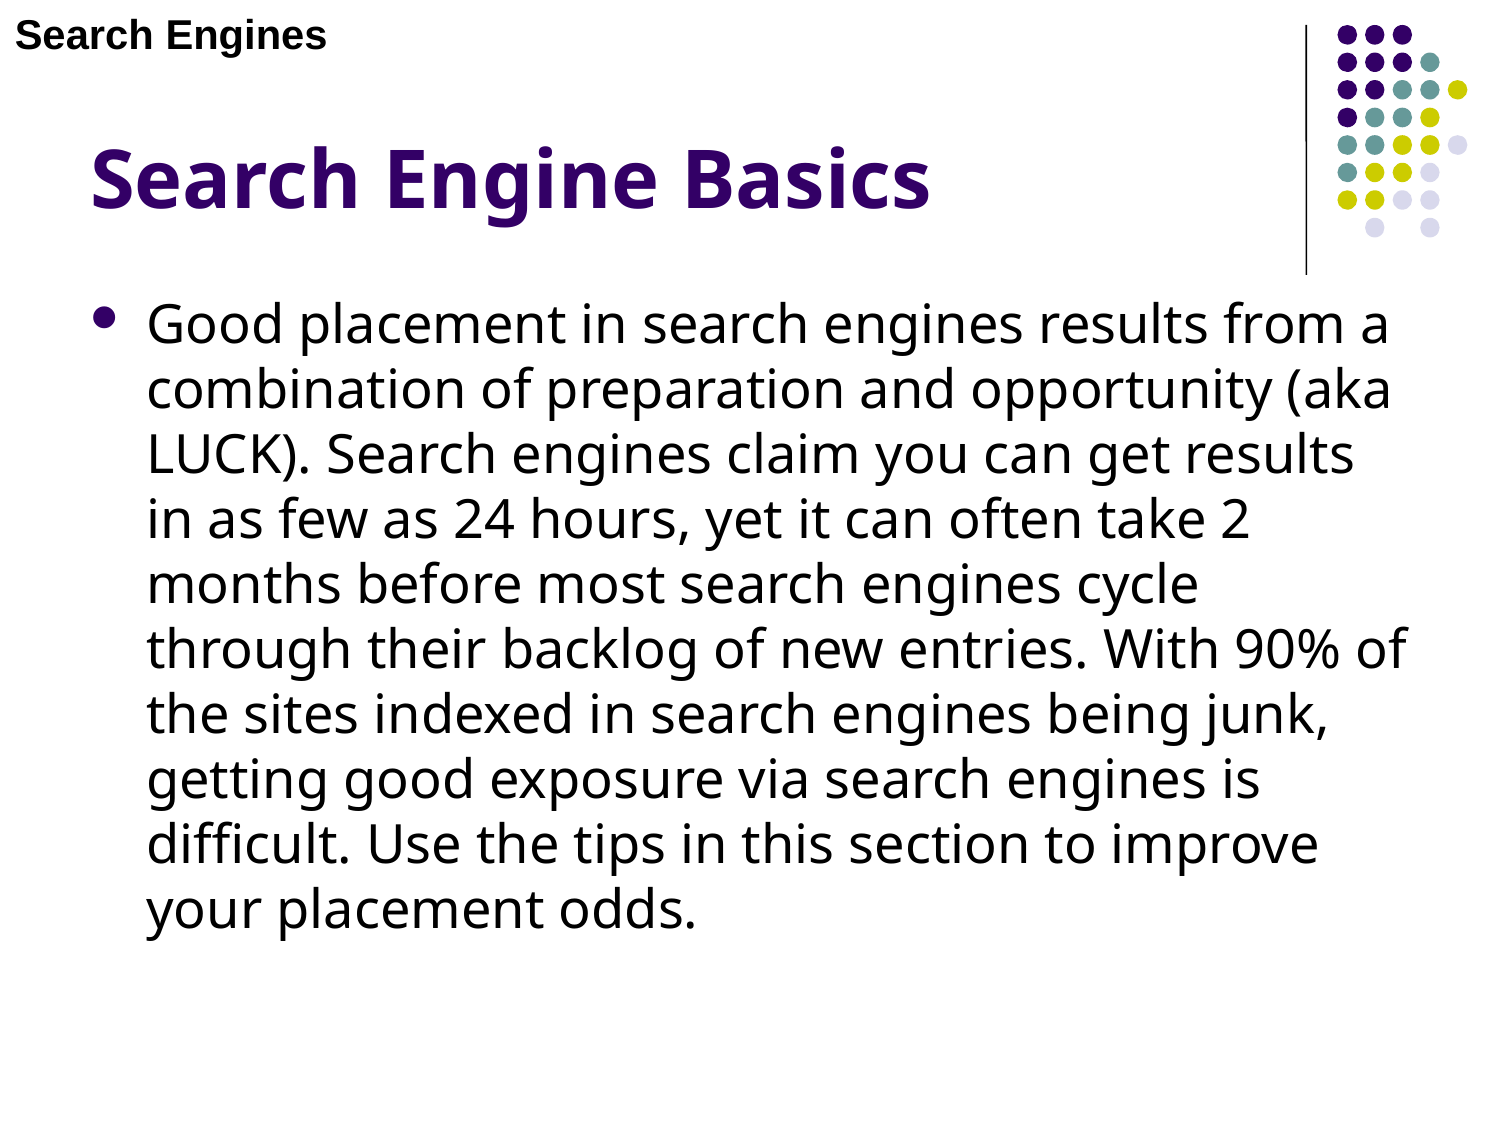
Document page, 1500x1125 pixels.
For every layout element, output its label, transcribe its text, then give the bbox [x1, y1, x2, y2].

list Good placement in search engines results from a combination of preparation and opportunity (aka LUCK). Search engines claim you can get results in as few as 24 hours, yet it can often take 2 months before most search engines cycle through their backlog of new entries. With 90% of the sites indexed in search engines being junk, getting good exposure via search engines is difficult. Use the tips in this section to improve your placement odds. [75, 282, 1425, 1006]
text_box Search Engines [0, 0, 355, 65]
title Search Engine Basics [75, 20, 1313, 233]
